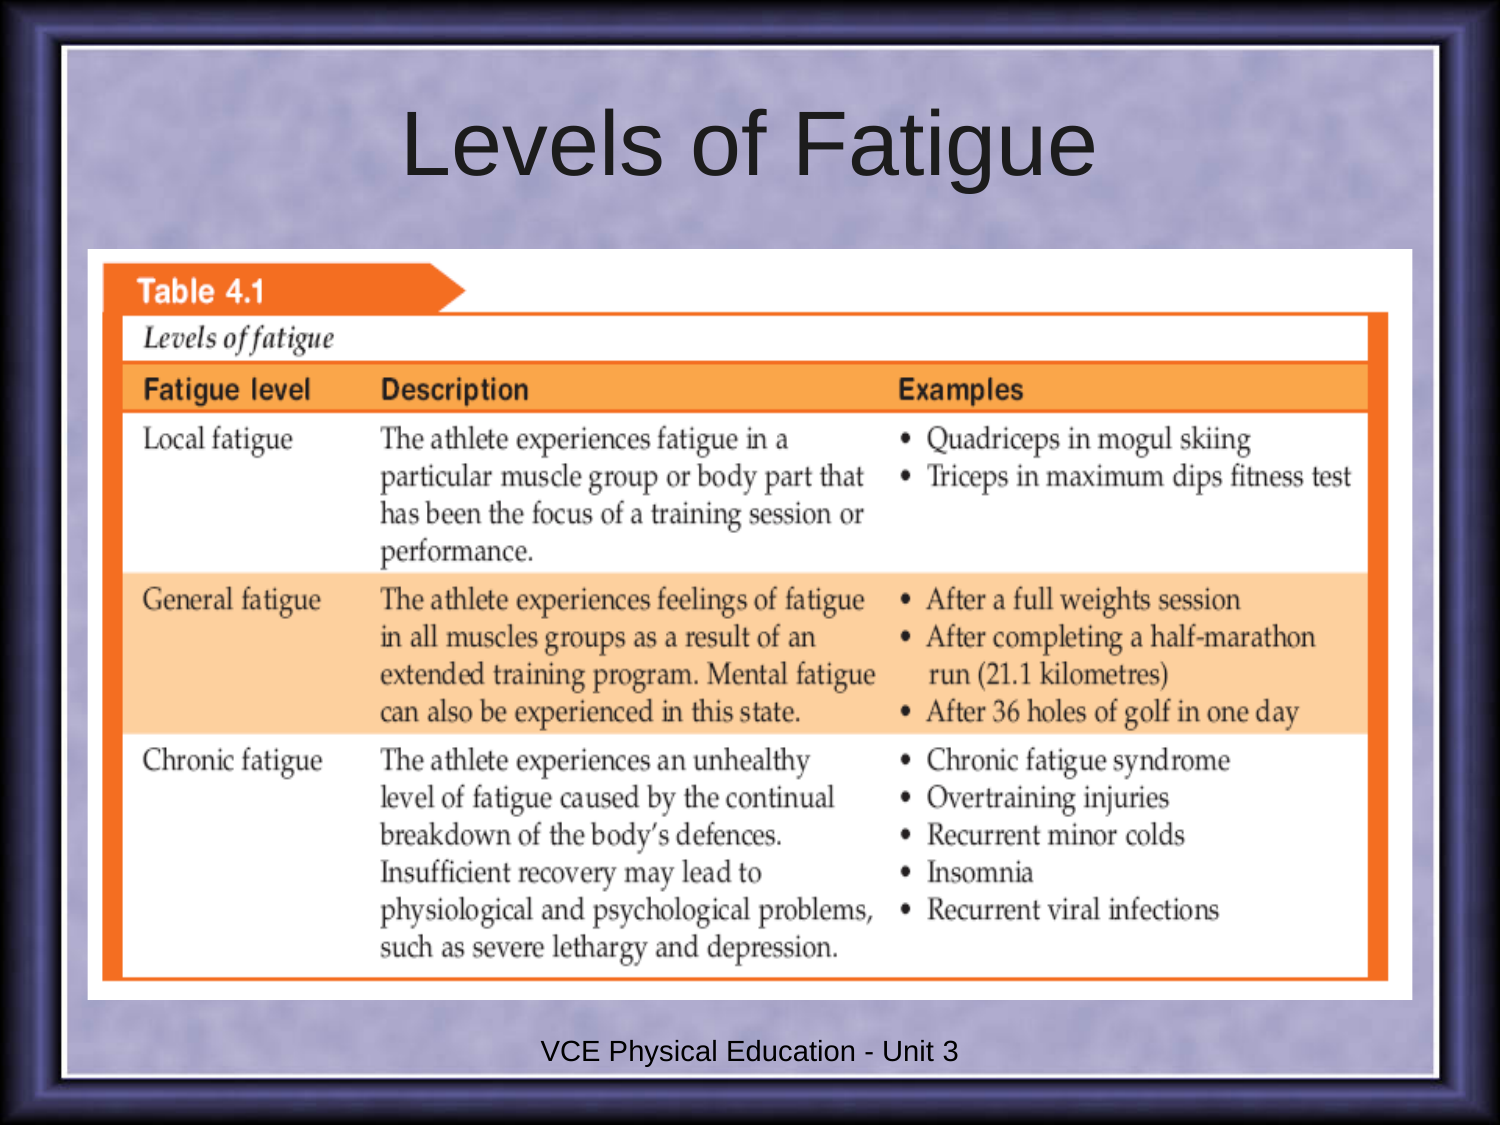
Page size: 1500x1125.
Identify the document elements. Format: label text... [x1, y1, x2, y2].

title Levels of Fatigue [74, 44, 1426, 233]
footer VCE Physical Education - Unit 3 [512, 1024, 988, 1103]
picture [0, 0, 1500, 1125]
